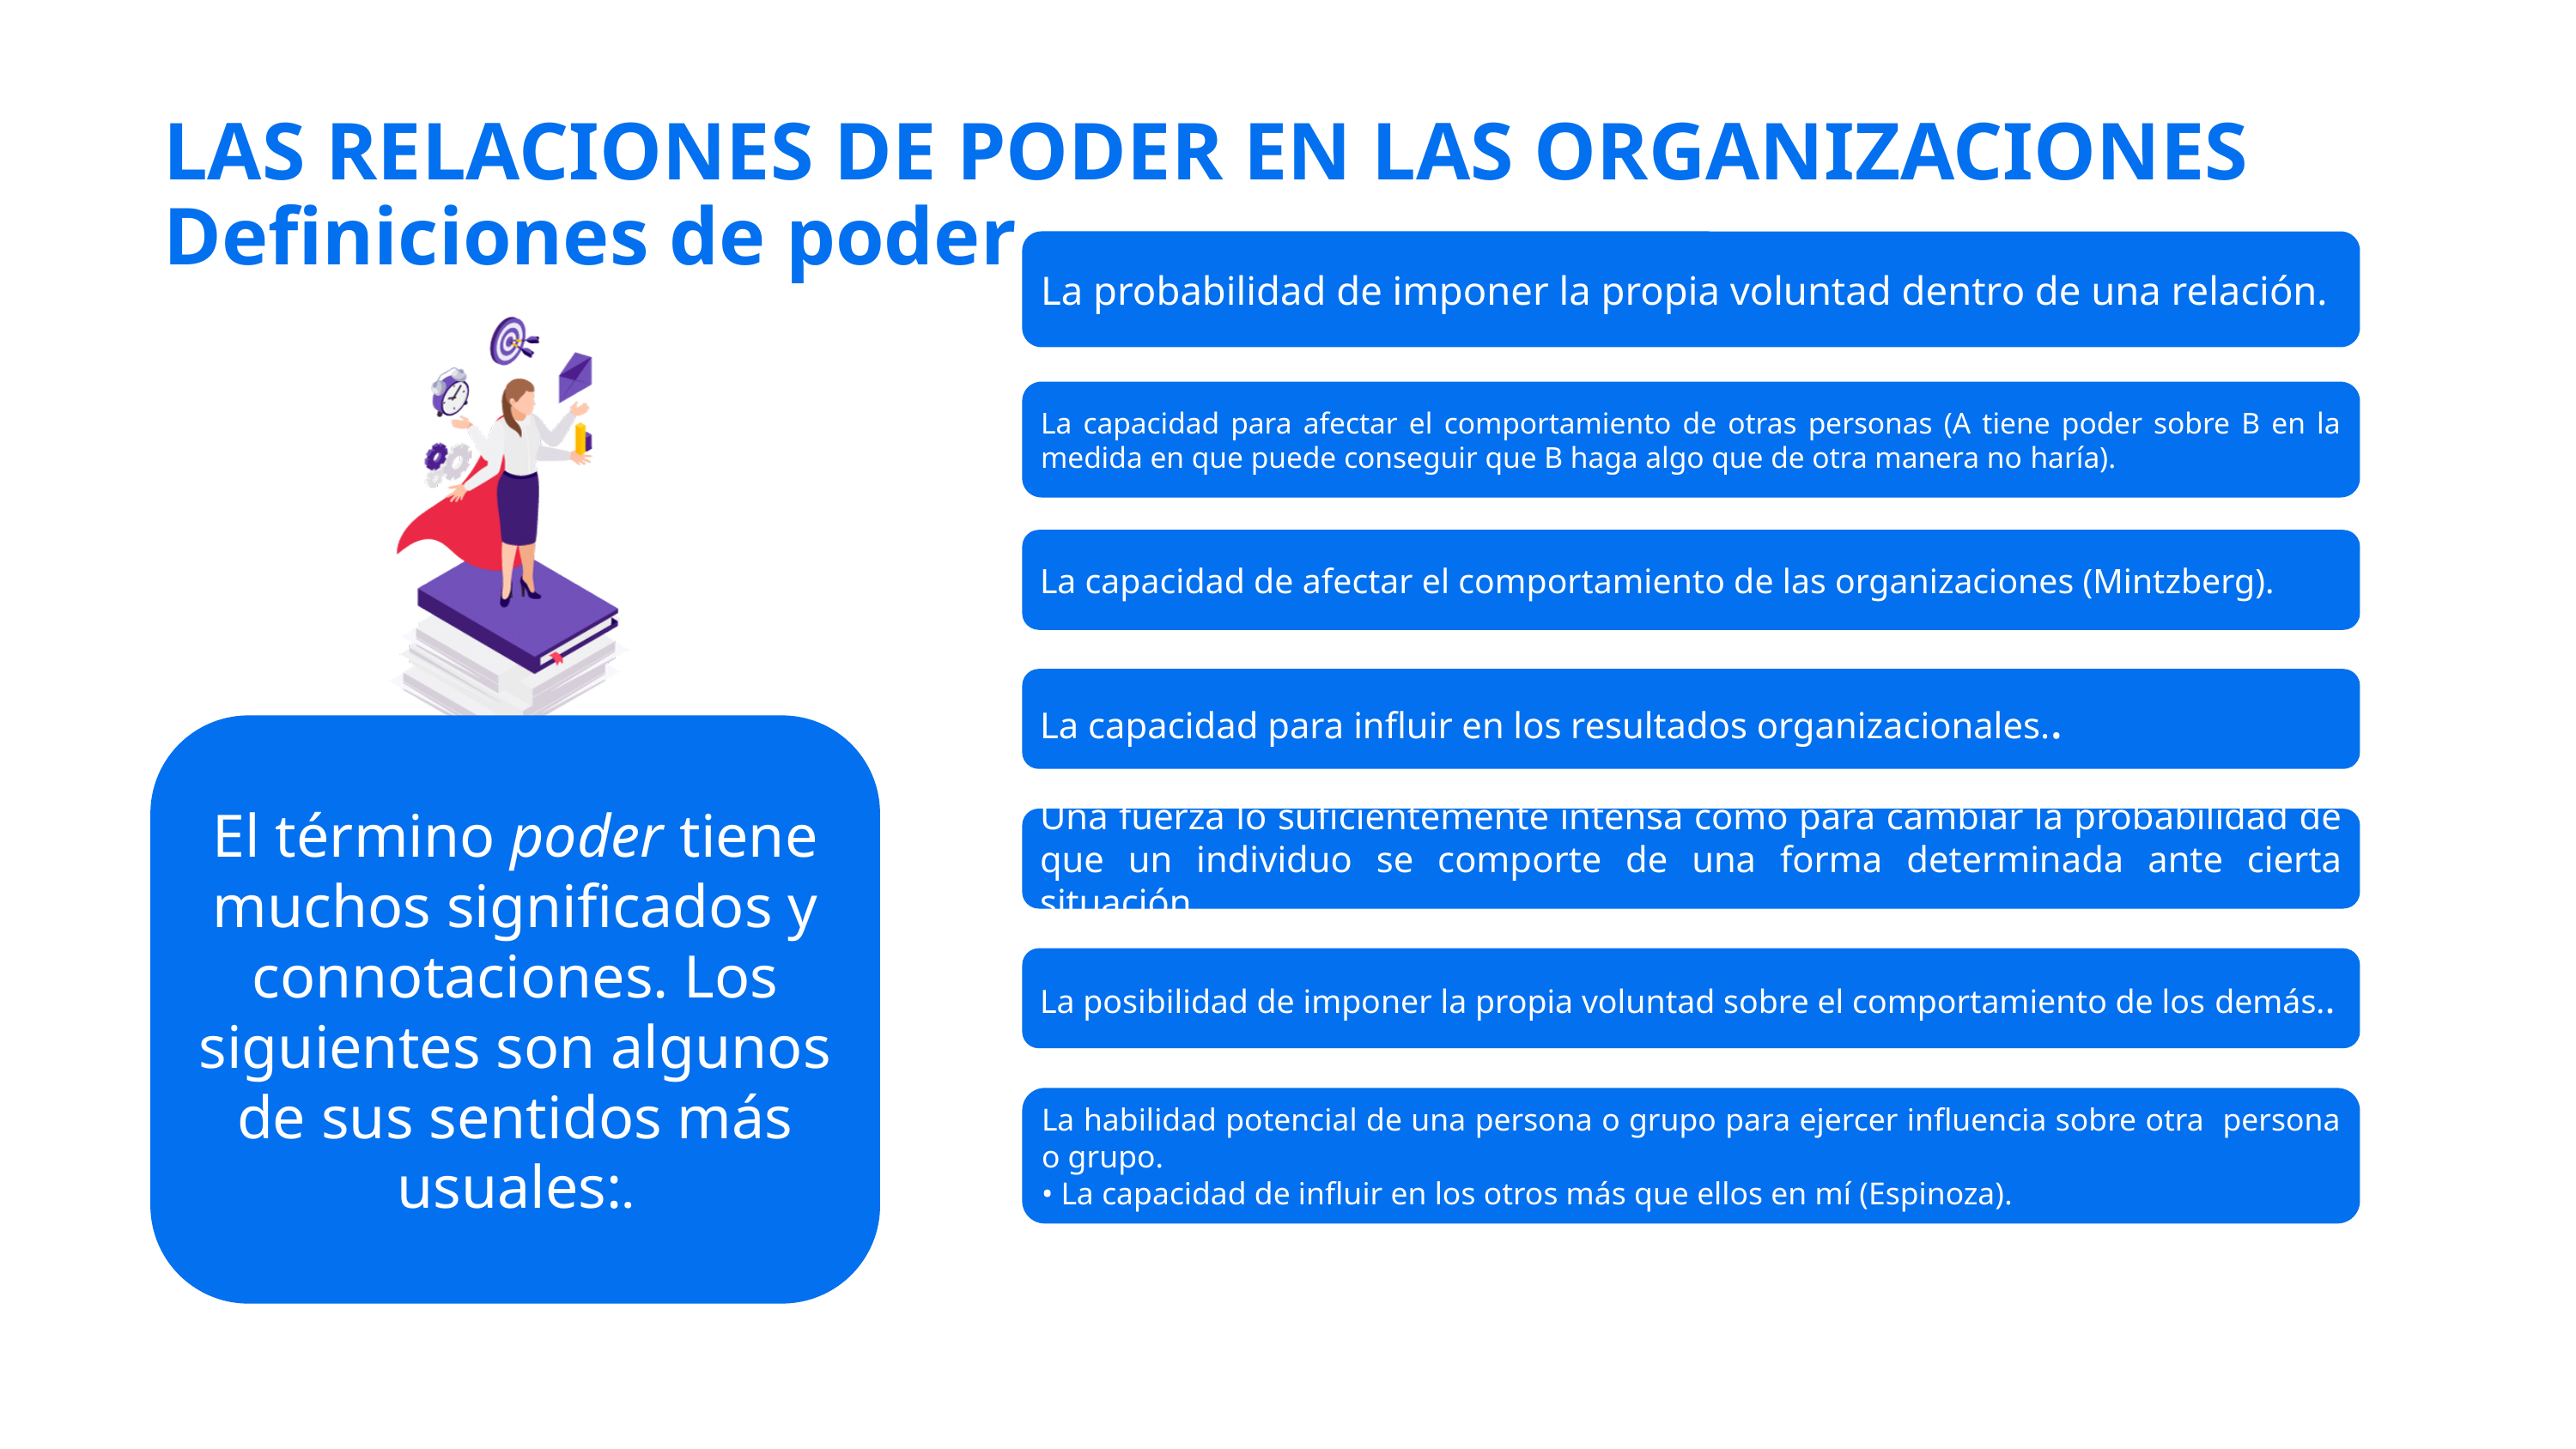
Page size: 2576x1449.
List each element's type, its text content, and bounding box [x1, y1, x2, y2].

text_box La capacidad para afectar el comportamiento de otras personas (A tiene poder sobre B en la medida en que puede conseguir que B haga algo que de otra manera no haría). [1021, 381, 2360, 499]
text_box La capacidad de afectar el comportamiento de las organizaciones (Mintzberg). [1021, 529, 2360, 631]
text_box La habilidad potencial de una persona o grupo para ejercer influencia sobre otra persona o grupo. • La capacidad de influir en los otros más que ellos en mí (Espinoza). [1021, 1087, 2360, 1224]
text_box La posibilidad de imponer la propia voluntad sobre el comportamiento de los demás.. [1021, 948, 2360, 1049]
text_box LAS RELACIONES DE PODER EN LAS ORGANIZACIONES Definiciones de poder [150, 105, 2426, 288]
text_box Una fuerza lo suficientemente intensa como para cambiar la probabilidad de que un individuo se comporte de una forma determinada ante cierta situación. [1021, 808, 2360, 910]
text_box La capacidad para influir en los resultados organizacionales.. [1021, 668, 2360, 770]
text_box La probabilidad de imponer la propia voluntad dentro de una relación. [1021, 230, 2360, 348]
picture [320, 144, 710, 778]
text_box El término poder tiene muchos significados y connotaciones. Los siguientes son algunos de sus sentidos más usuales:. [149, 714, 881, 1305]
